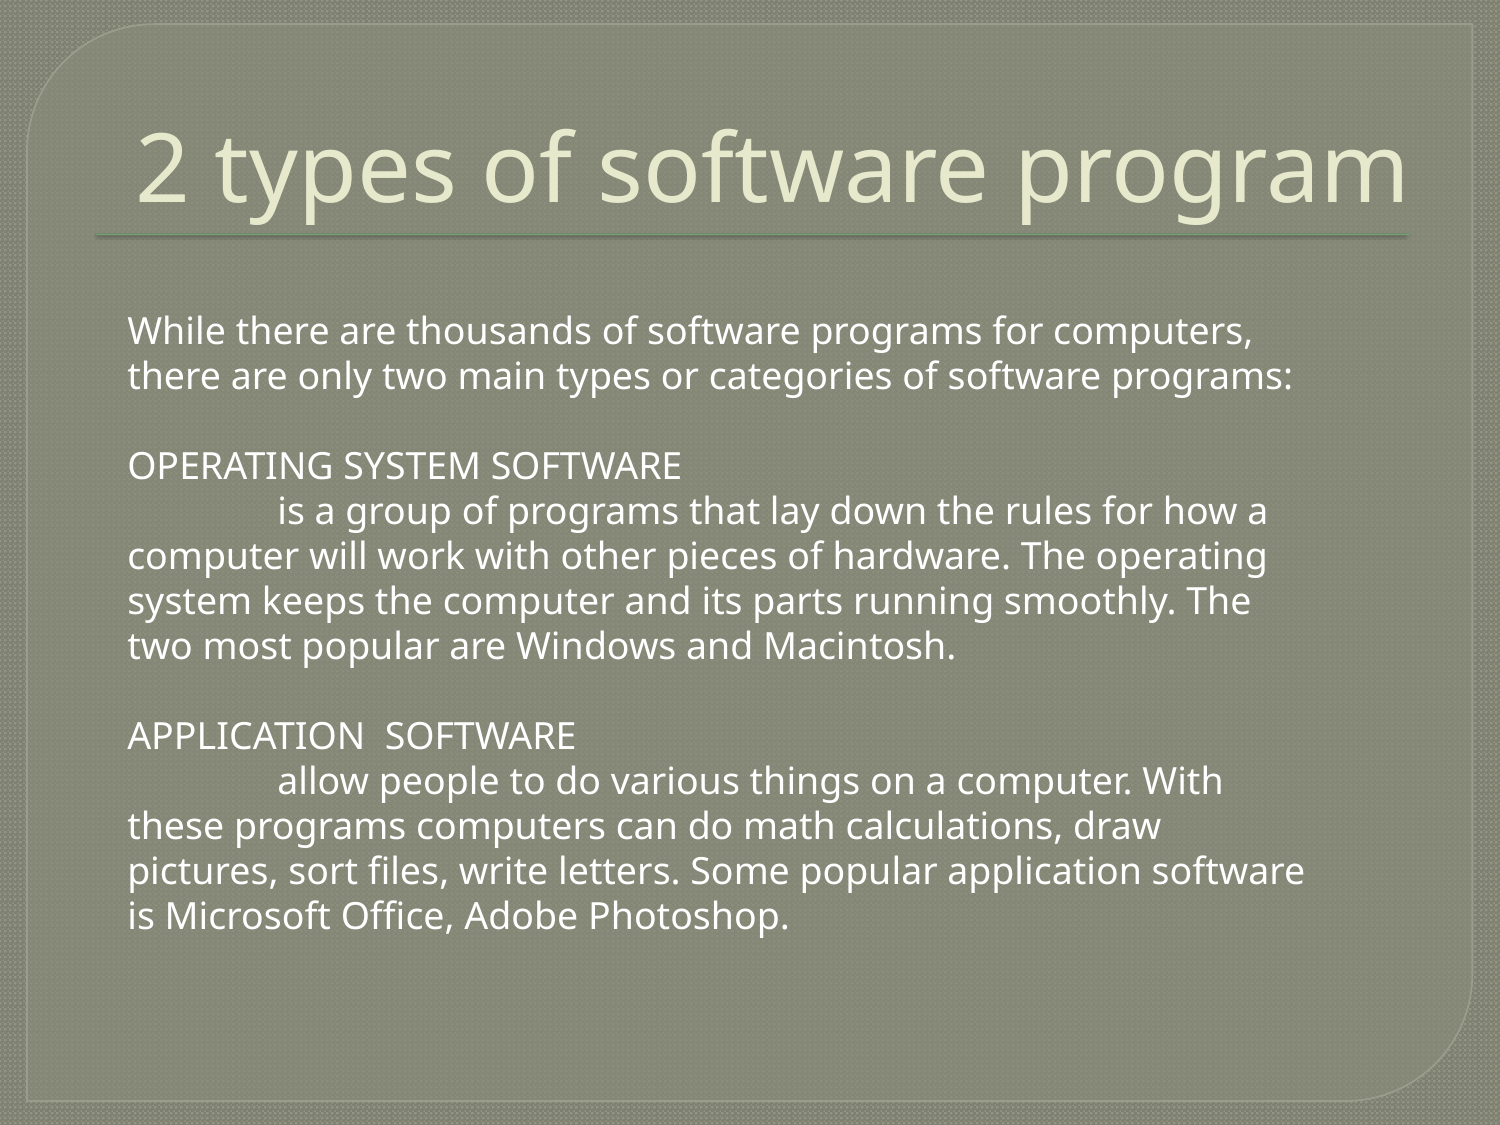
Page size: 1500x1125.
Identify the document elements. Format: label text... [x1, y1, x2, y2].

text_box While there are thousands of software programs for computers, there are only two main types or categories of software programs: OPERATING SYSTEM SOFTWARE is a group of programs that lay down the rules for how a computer will work with other pieces of hardware. The operating system keeps the computer and its parts running smoothly. The two most popular are Windows and Macintosh. APPLICATION SOFTWARE allow people to do various things on a computer. With these programs computers can do math calculations, draw pictures, sort files, write letters. Some popular application software is Microsoft Office, Adobe Photoshop. [112, 299, 1325, 945]
title 2 types of software program [75, 41, 1425, 229]
